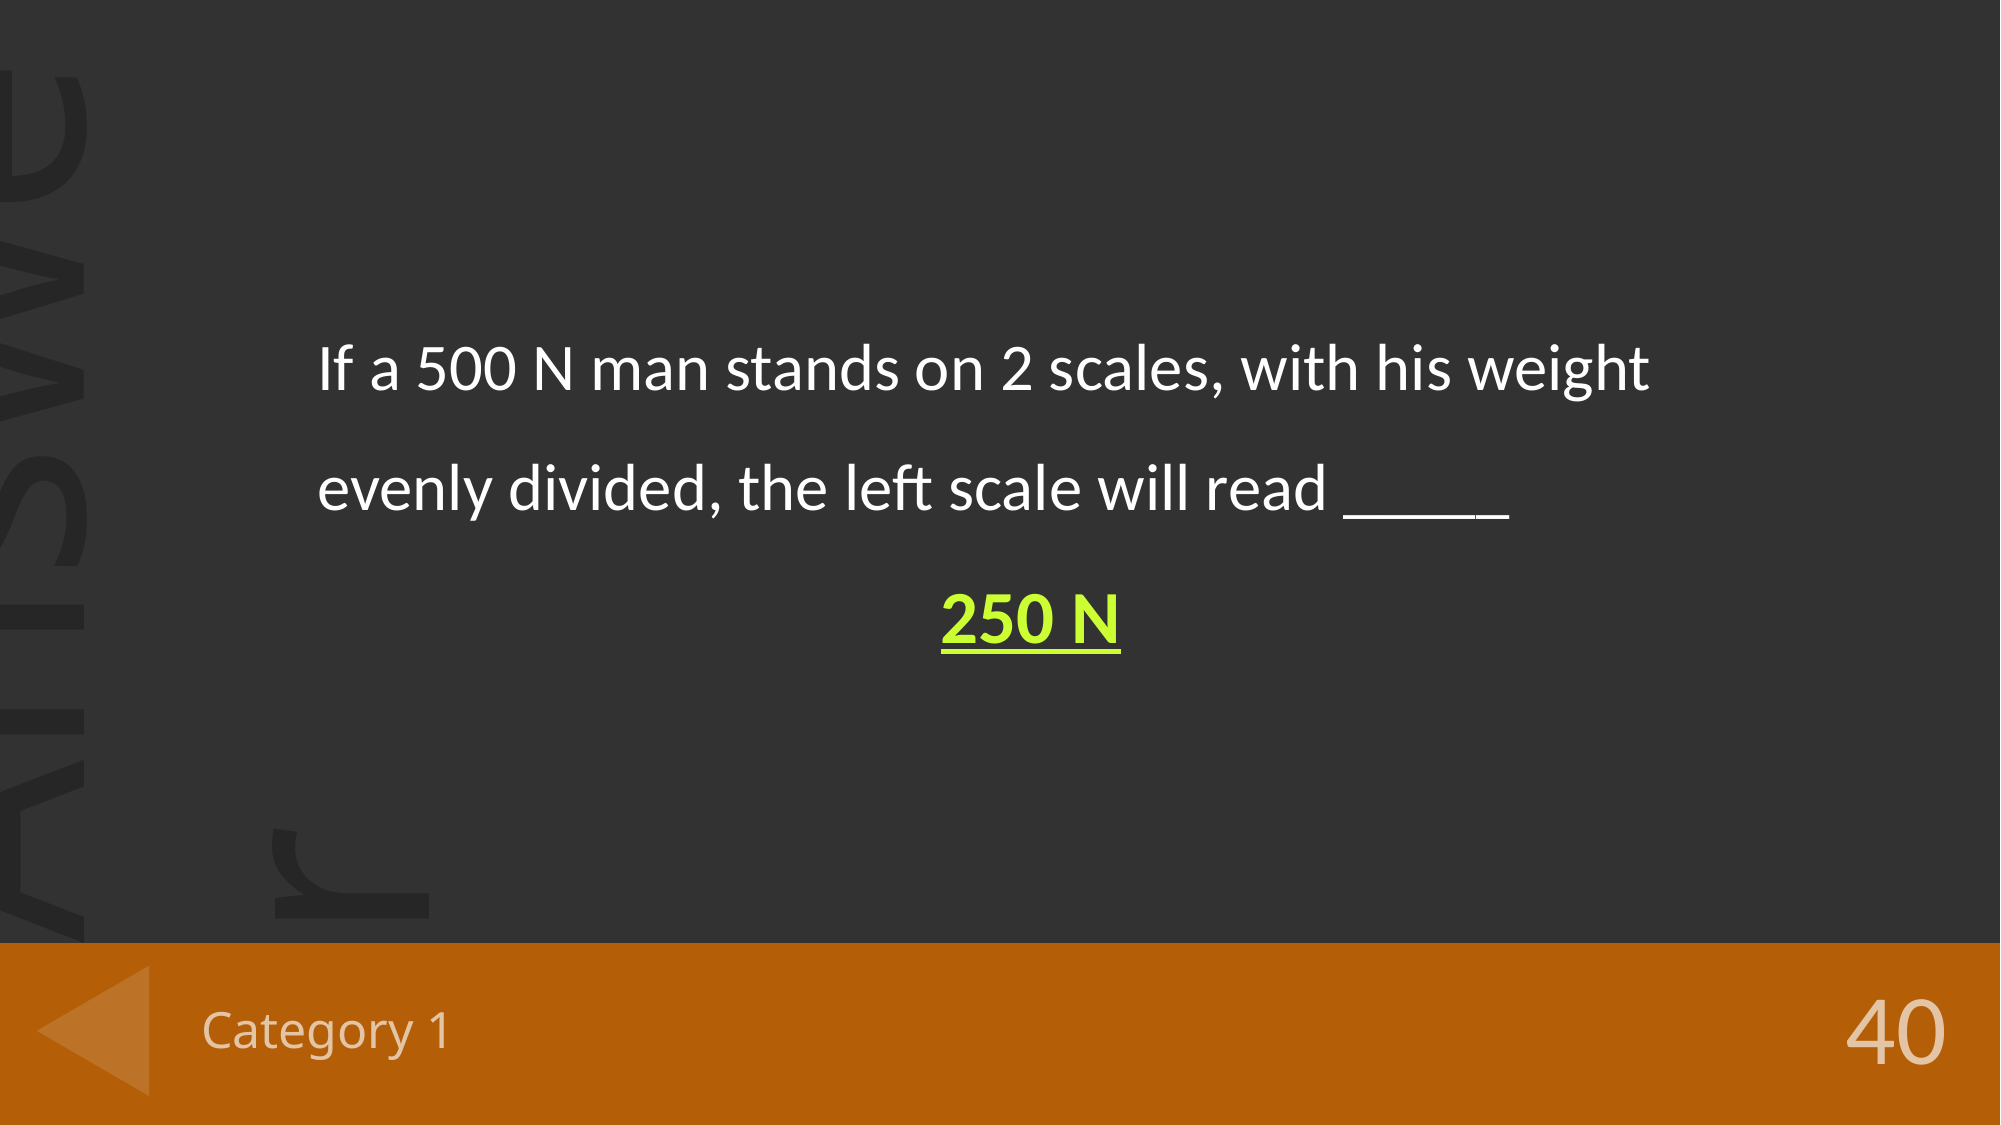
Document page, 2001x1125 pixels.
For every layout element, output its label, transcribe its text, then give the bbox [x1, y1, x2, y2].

list 40 [1494, 967, 1963, 1097]
list If a 500 N man stands on 2 scales, with his weight evenly divided, the left scale will read _____ 250 N [302, 307, 1760, 636]
title Category 1 [185, 967, 1494, 1097]
